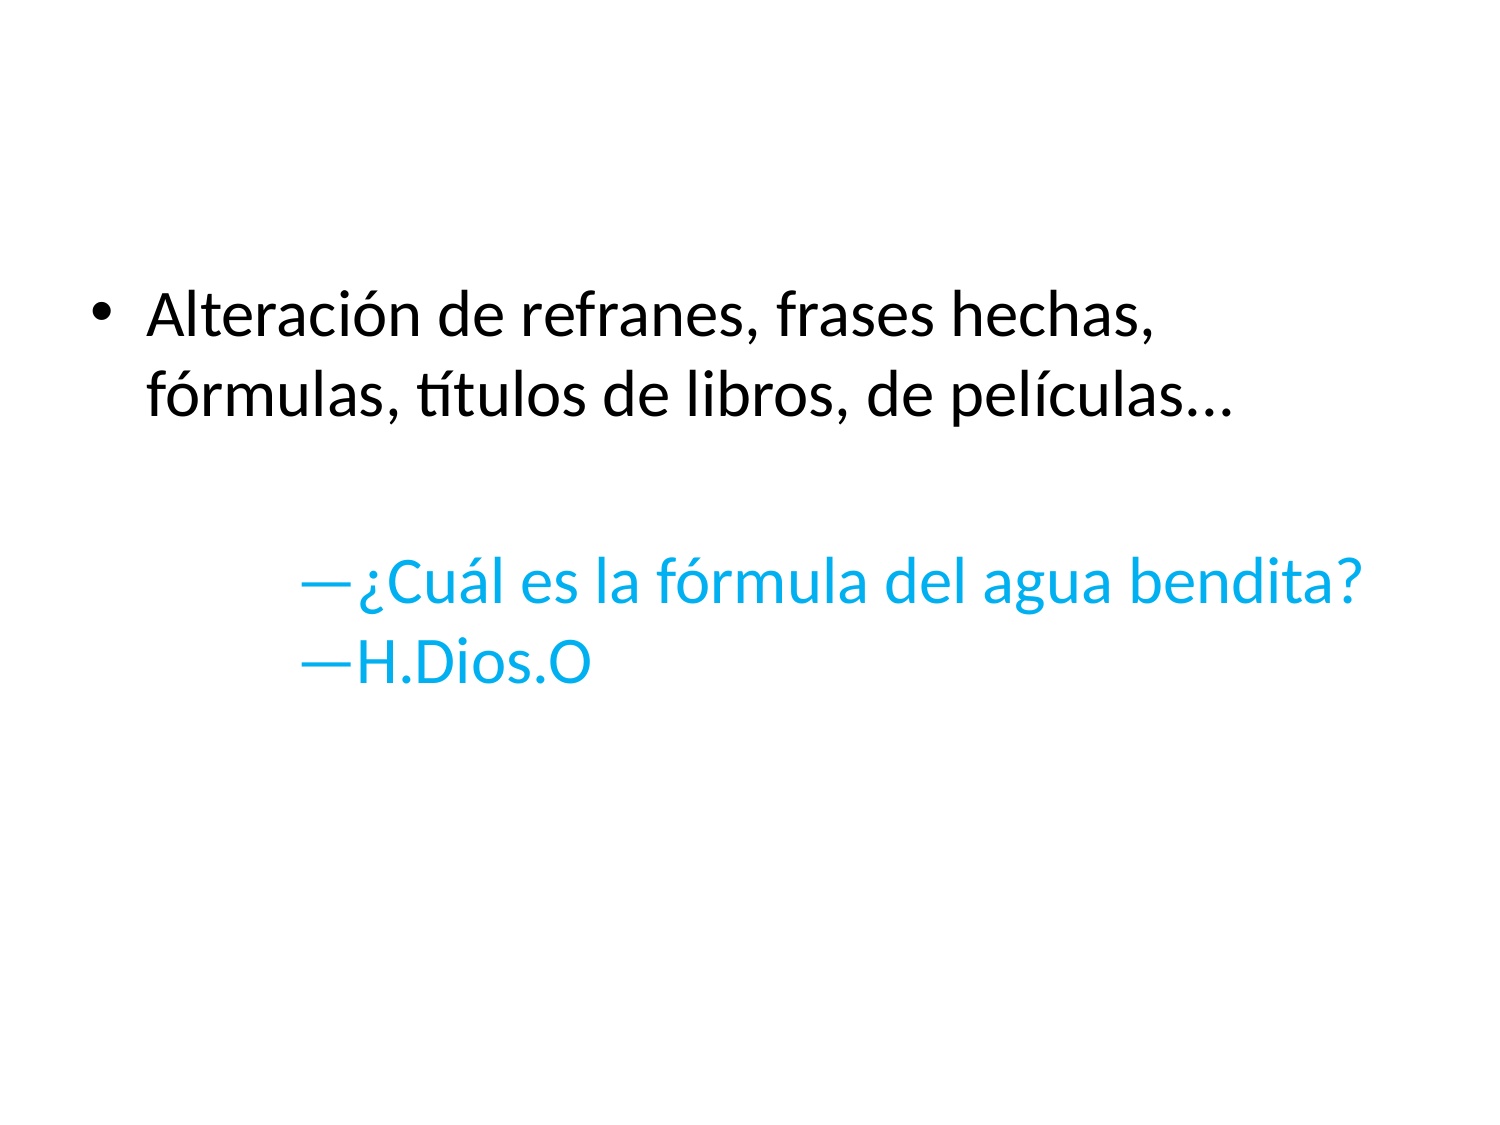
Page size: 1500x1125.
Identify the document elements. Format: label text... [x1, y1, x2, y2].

list Alteración de refranes, frases hechas, fórmulas, títulos de libros, de películas... —¿Cuál es la fórmula del agua bendita? —H.Dios.O [75, 262, 1425, 1005]
